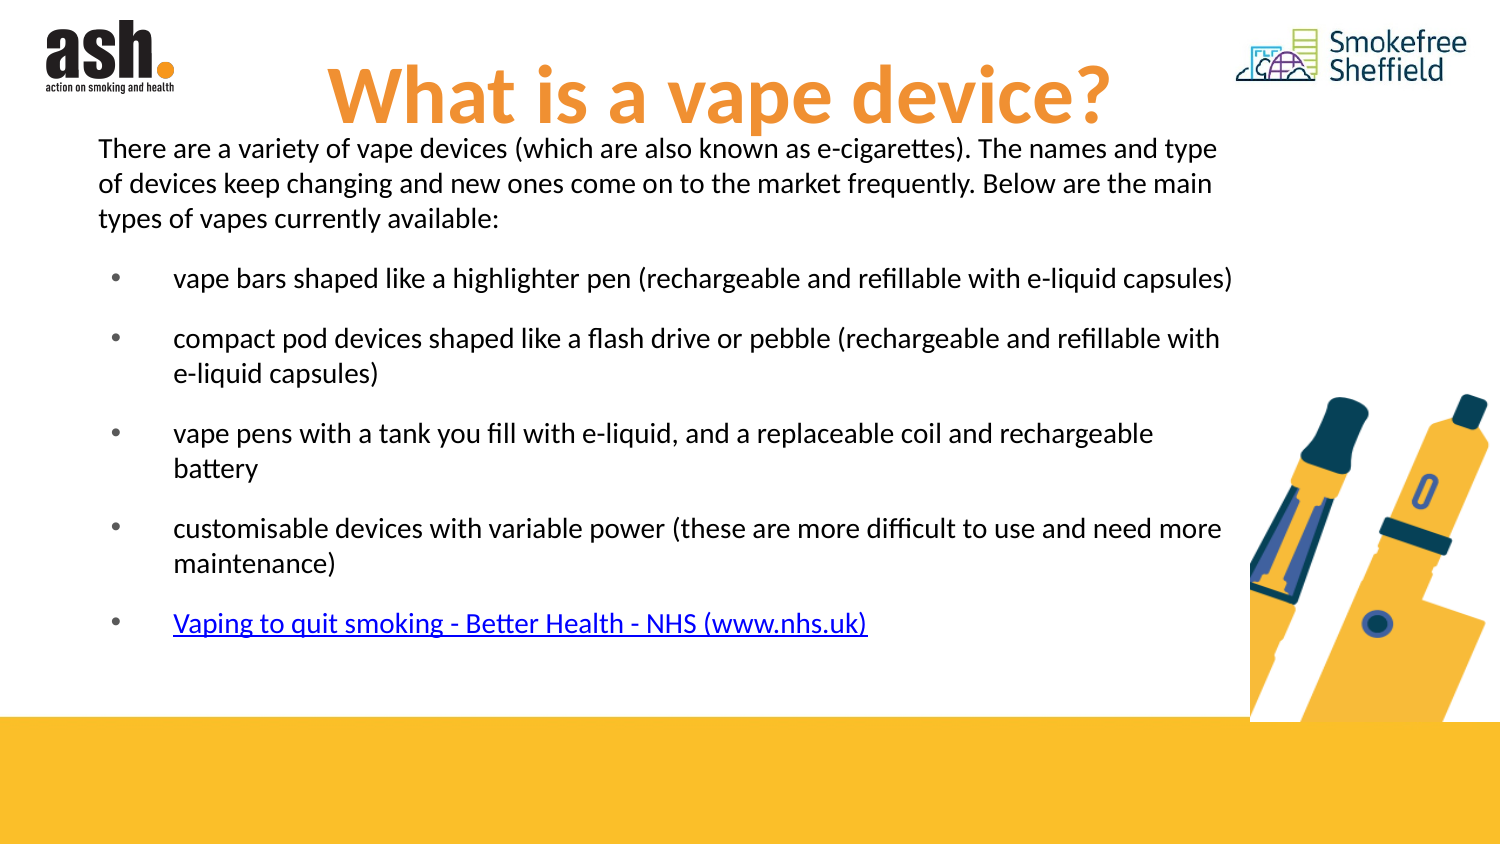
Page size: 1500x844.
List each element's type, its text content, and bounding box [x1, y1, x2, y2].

list There are a variety of vape devices (which are also known as e-cigarettes). The names and type of devices keep changing and new ones come on to the market frequently. Below are the main types of vapes currently available: vape bars shaped like a highlighter pen (rechargeable and refillable with e-liquid capsules) compact pod devices shaped like a flash drive or pebble (rechargeable and refillable with e-liquid capsules) vape pens with a tank you fill with e-liquid, and a replaceable coil and rechargeable battery customisable devices with variable power (these are more difficult to use and need more maintenance) Vaping to quit smoking - Better Health - NHS (www.nhs.uk) [83, 122, 1253, 588]
title What is a vape device? [117, 20, 1324, 161]
picture [0, 0, 1500, 844]
